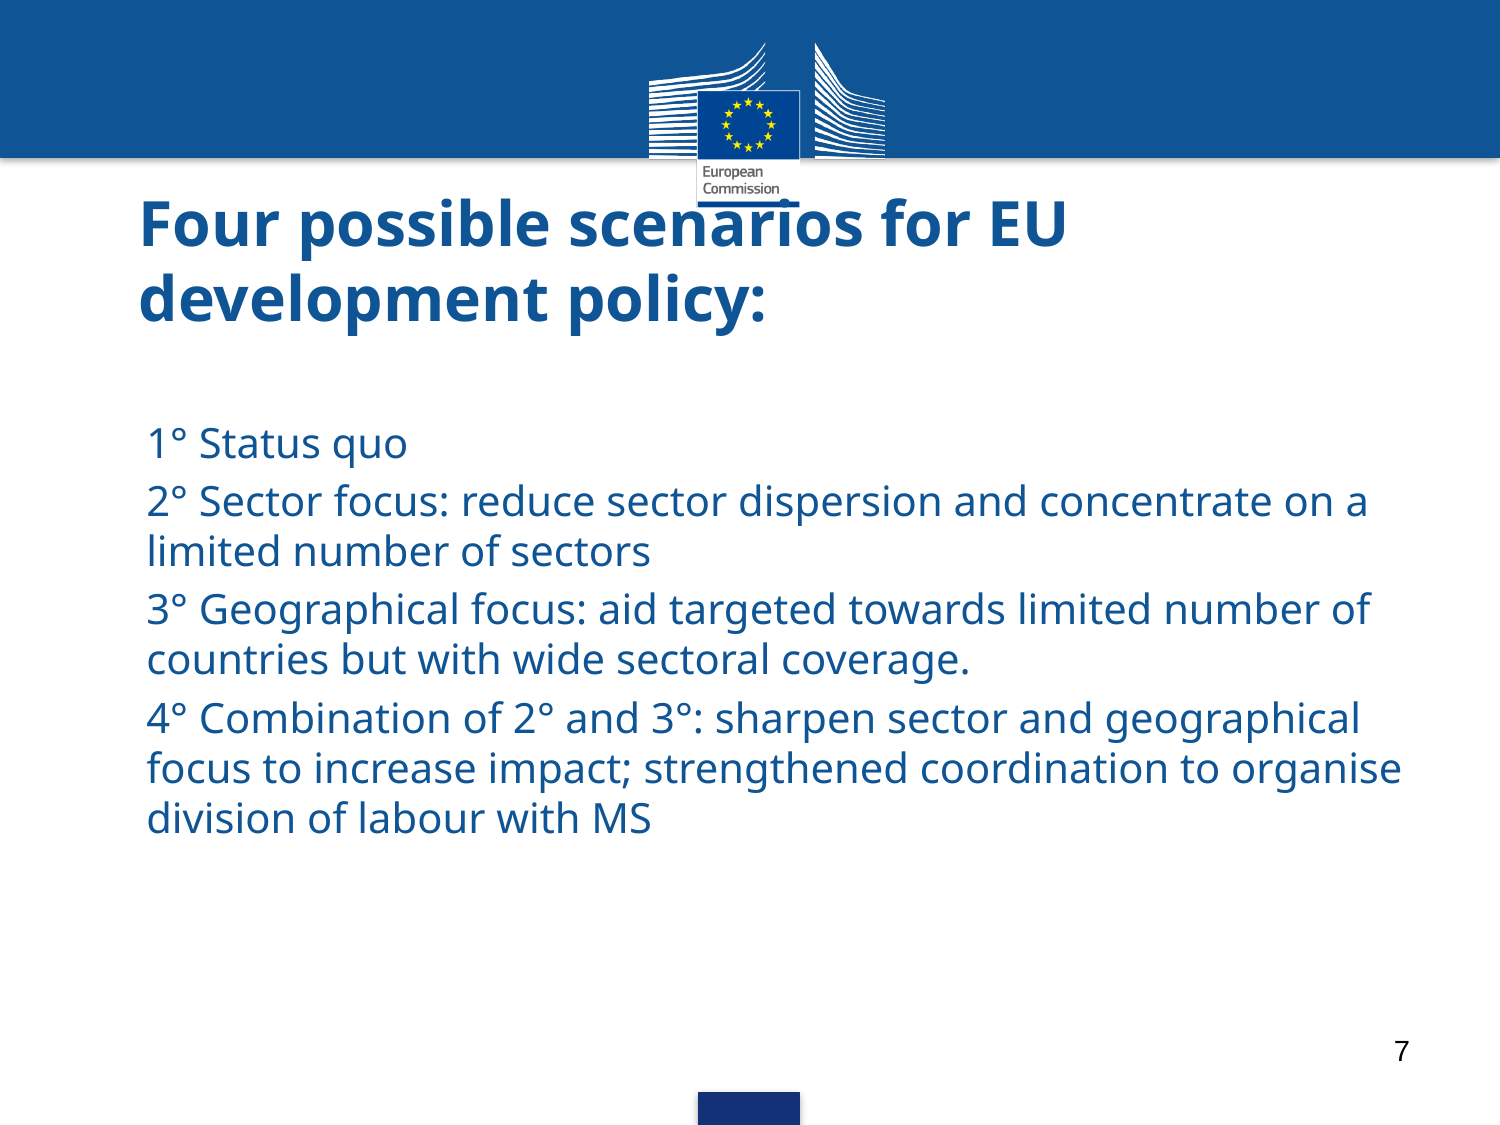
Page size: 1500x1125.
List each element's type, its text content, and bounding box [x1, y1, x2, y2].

list 1° Status quo 2° Sector focus: reduce sector dispersion and concentrate on a limited number of sectors 3° Geographical focus: aid targeted towards limited number of countries but with wide sectoral coverage. 4° Combination of 2° and 3°: sharpen sector and geographical focus to increase impact; strengthened coordination to organise division of labour with MS [74, 408, 1426, 988]
title Four possible scenarios for EU development policy: [64, 219, 1416, 373]
slide_number 7 [1074, 1024, 1426, 1103]
picture [649, 42, 885, 208]
